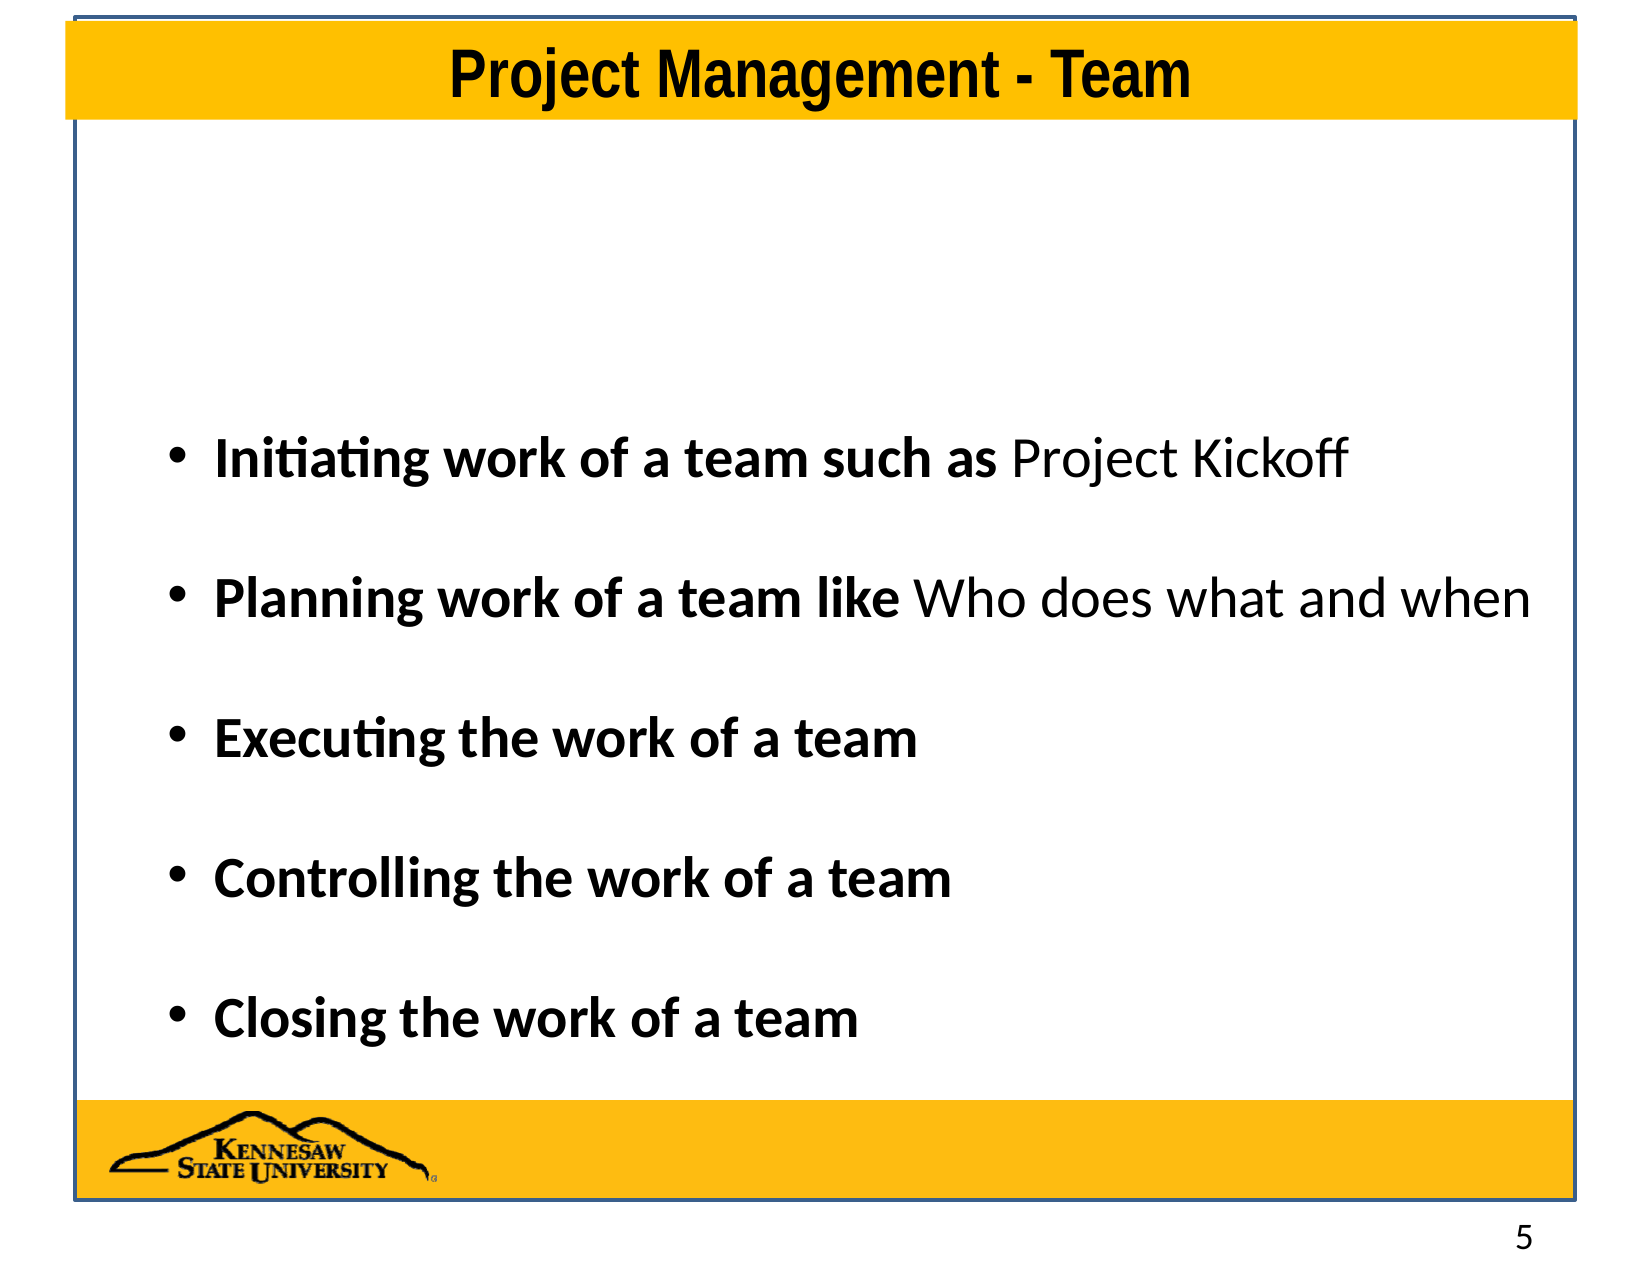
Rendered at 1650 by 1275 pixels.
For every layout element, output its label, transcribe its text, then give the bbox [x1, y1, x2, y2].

title Project Management - Team [65, 20, 1578, 120]
picture [108, 1111, 437, 1184]
text_box Initiating work of a team such as Project Kickoff Planning work of a team like Who does what and when Executing the work of a team Controlling the work of a team Closing the work of a team [152, 411, 1578, 1057]
